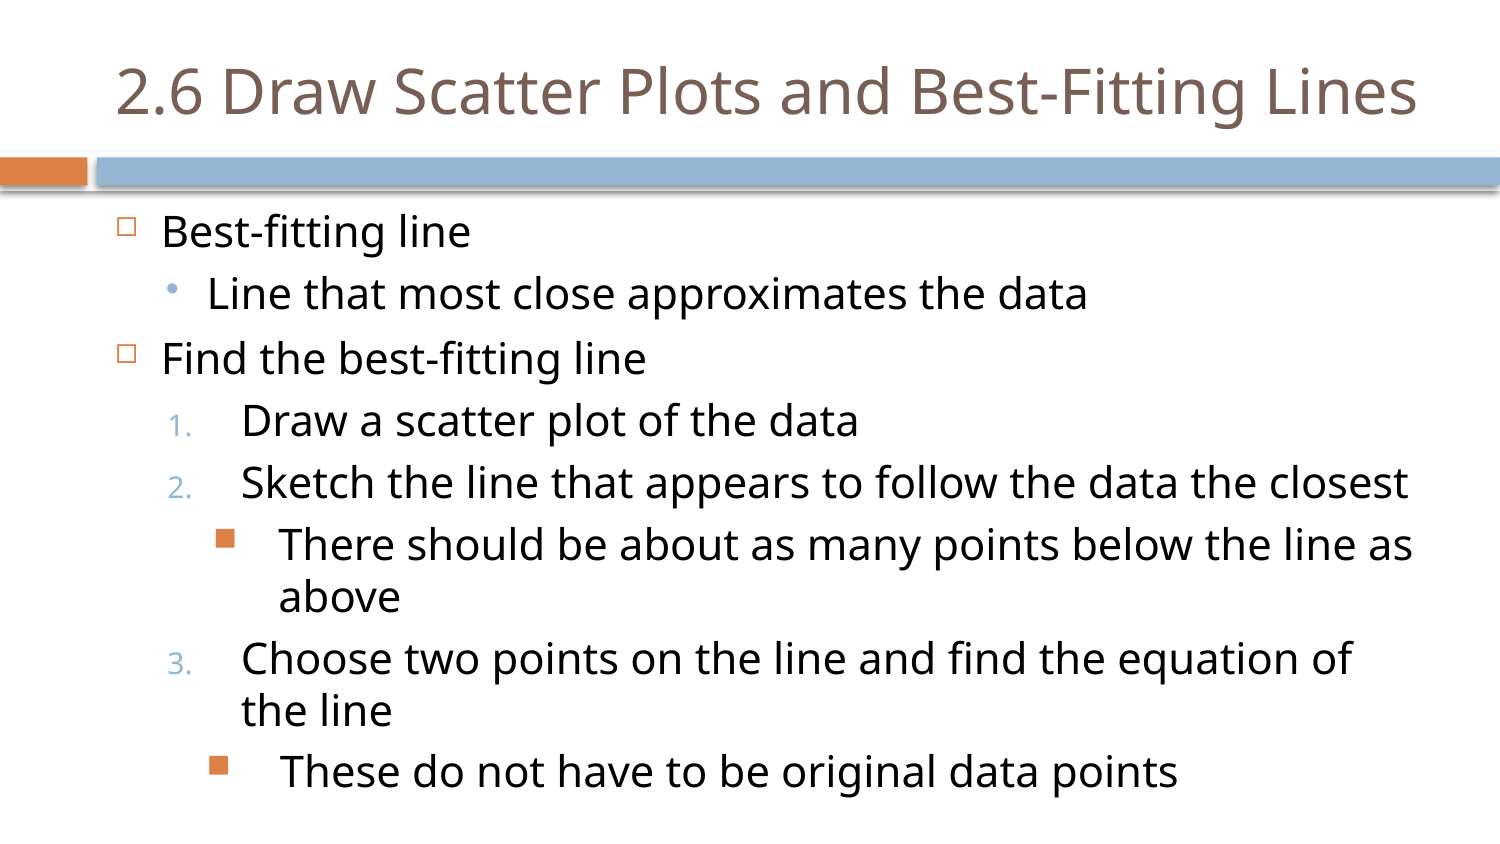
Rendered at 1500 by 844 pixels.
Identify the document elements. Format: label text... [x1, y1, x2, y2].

list Best-fitting line Line that most close approximates the data Find the best-fitting line Draw a scatter plot of the data Sketch the line that appears to follow the data the closest There should be about as many points below the line as above Choose two points on the line and find the equation of the line These do not have to be original data points [100, 196, 1438, 844]
title 2.6 Draw Scatter Plots and Best-Fitting Lines [100, 28, 1438, 150]
